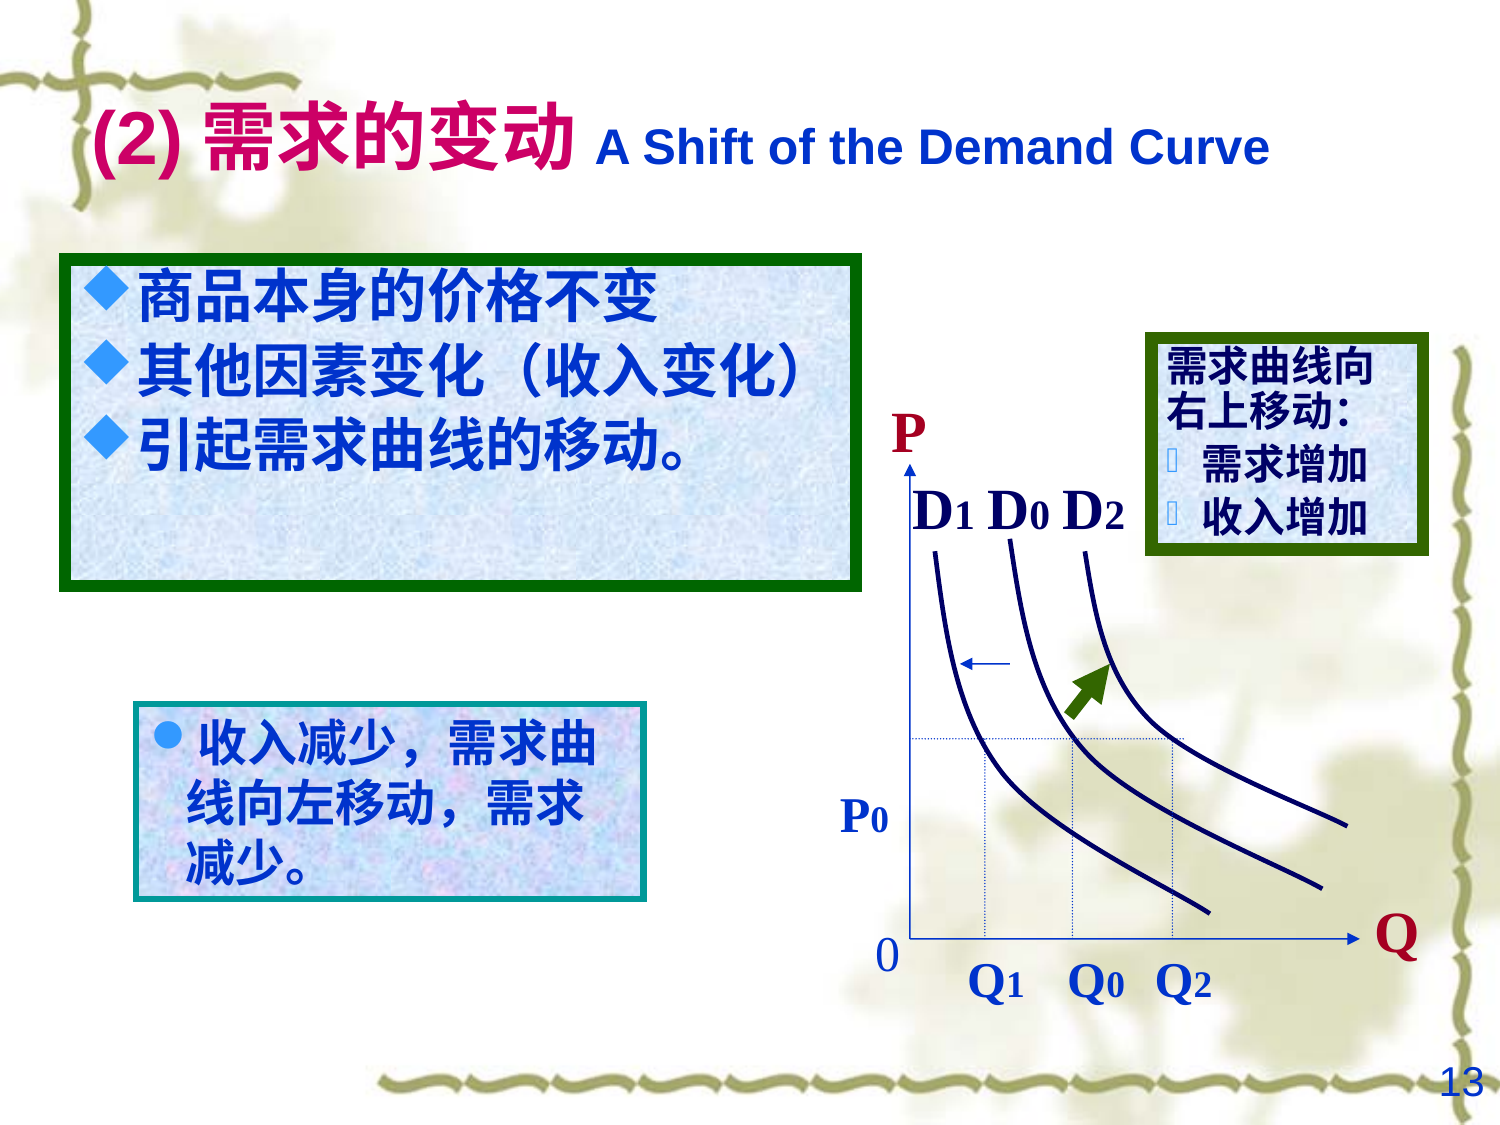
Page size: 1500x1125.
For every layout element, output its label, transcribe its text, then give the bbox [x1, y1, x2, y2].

text_box D0 [991, 463, 1047, 549]
text_box [1084, 551, 1348, 827]
text_box P0 [825, 774, 905, 850]
list 商品本身的价格不变 其他因素变化（收入变化） 引起需求曲线的移动。 [64, 259, 857, 587]
text_box Q [1360, 826, 1436, 971]
text_box Q1 [952, 940, 1040, 1016]
text_box [934, 551, 1210, 914]
text_box [985, 932, 1360, 946]
text_box 0 [860, 913, 915, 989]
picture [0, 0, 1500, 1125]
text_box [1068, 663, 1110, 717]
title (2)需求的变动A Shift of the Demand Curve [76, 90, 1447, 179]
text_box D1 [897, 463, 991, 549]
text_box [959, 657, 1010, 671]
text_box D2 [1047, 463, 1141, 549]
text_box Q2 [1139, 940, 1228, 1016]
text_box [1011, 549, 1323, 889]
text_box 需求曲线向右上移动： 需求增加 收入增加 [1151, 337, 1424, 550]
text_box Q0 [1052, 940, 1139, 1016]
text_box 收入减少，需求曲线向左移动，需求减少。 [135, 704, 644, 899]
text_box P [847, 326, 955, 471]
slide_number 13 [1080, 1046, 1500, 1125]
